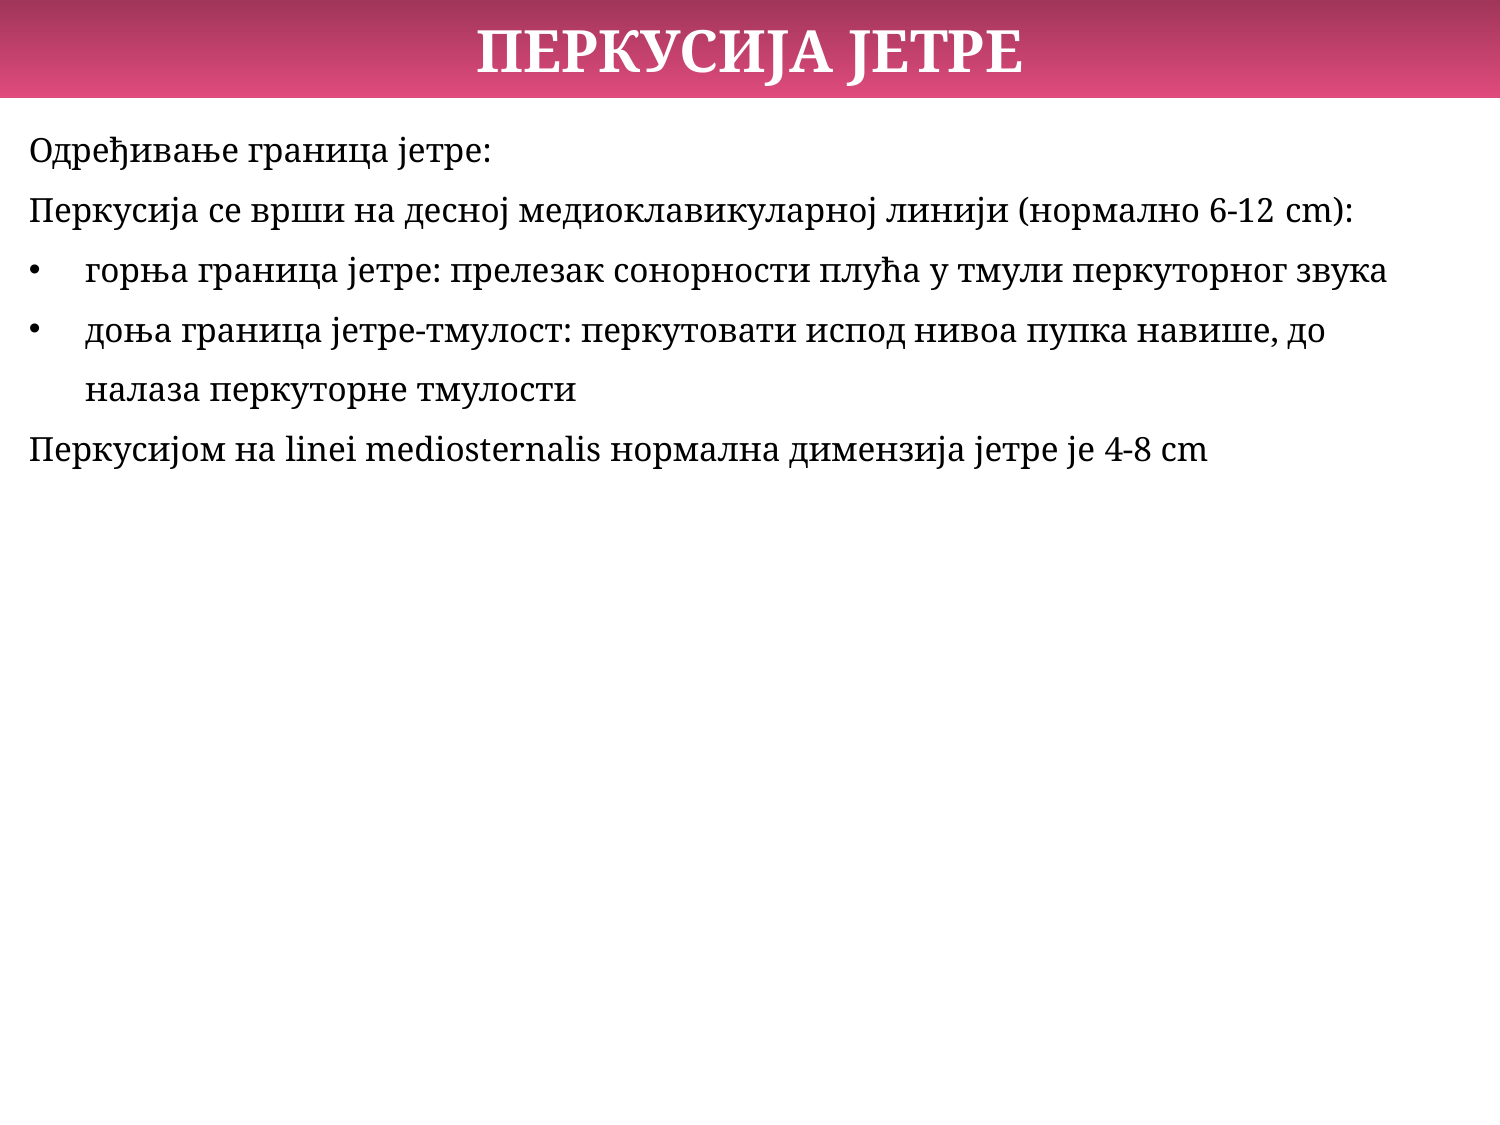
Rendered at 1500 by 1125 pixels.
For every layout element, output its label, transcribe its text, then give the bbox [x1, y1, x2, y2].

text_box Одређивање граница јетре: Перкусија се врши на десној медиоклавикуларној линији (нормално 6-12 cm): горња граница јетре: прелезак сонорности плућа у тмули перкуторног звука доња граница јетре-тмулост: перкутовати испод нивоа пупка навише, до налаза перкуторне тмулости Перкусијом на linei mediosternalis нормална димензија јетре је 4-8 cm [14, 101, 1465, 476]
text_box ПЕРКУСИЈА ЈЕТРЕ [0, 0, 1500, 98]
